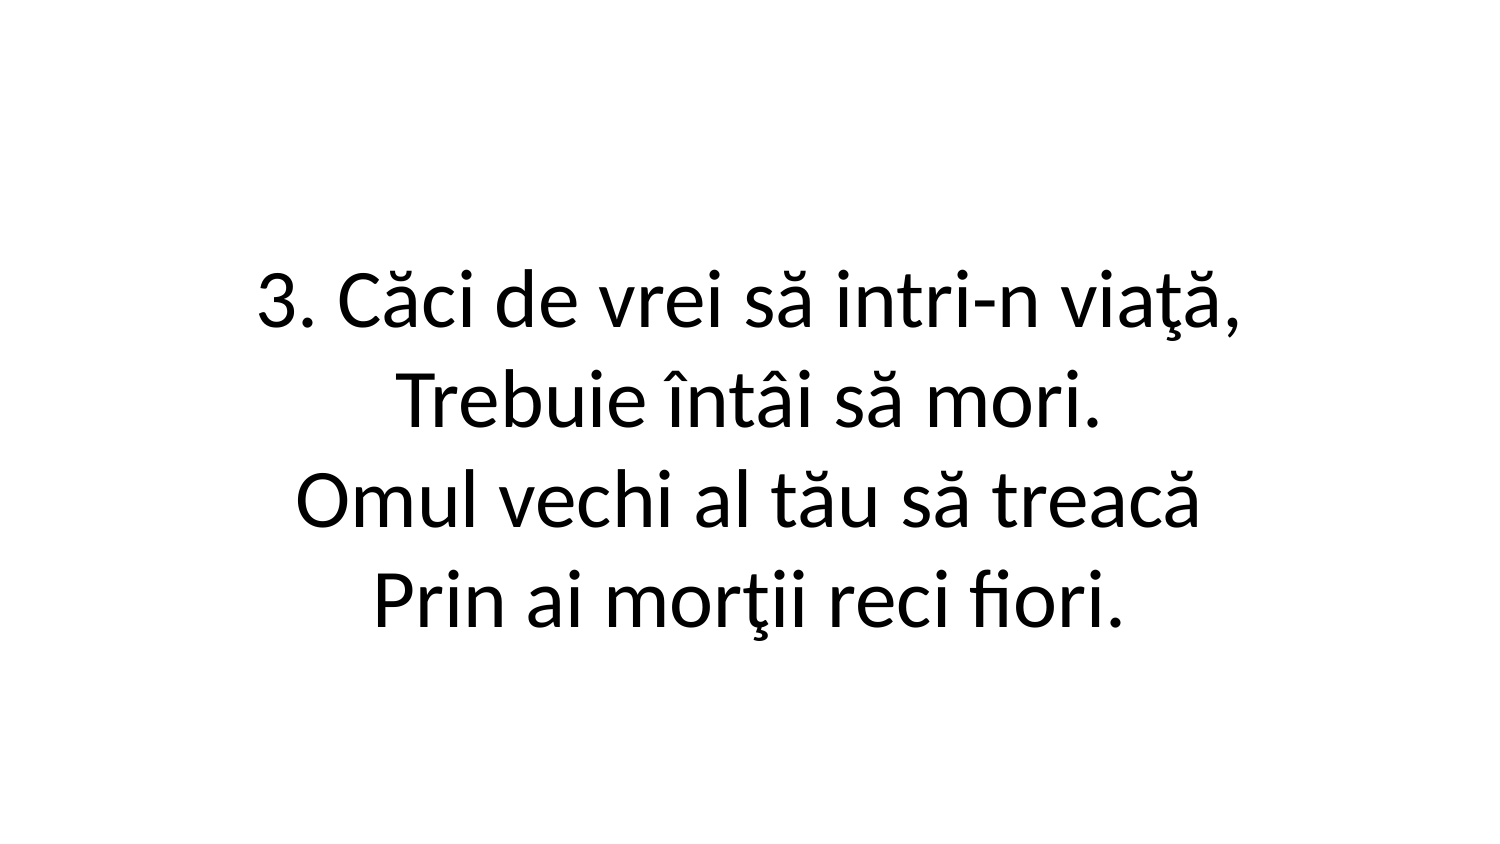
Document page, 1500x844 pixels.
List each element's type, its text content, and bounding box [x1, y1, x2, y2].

text_box 3. Căci de vrei să intri-n viaţă, Trebuie întâi să mori. Omul vechi al tău să treacă Prin ai morţii reci fiori. [240, 192, 1260, 652]
